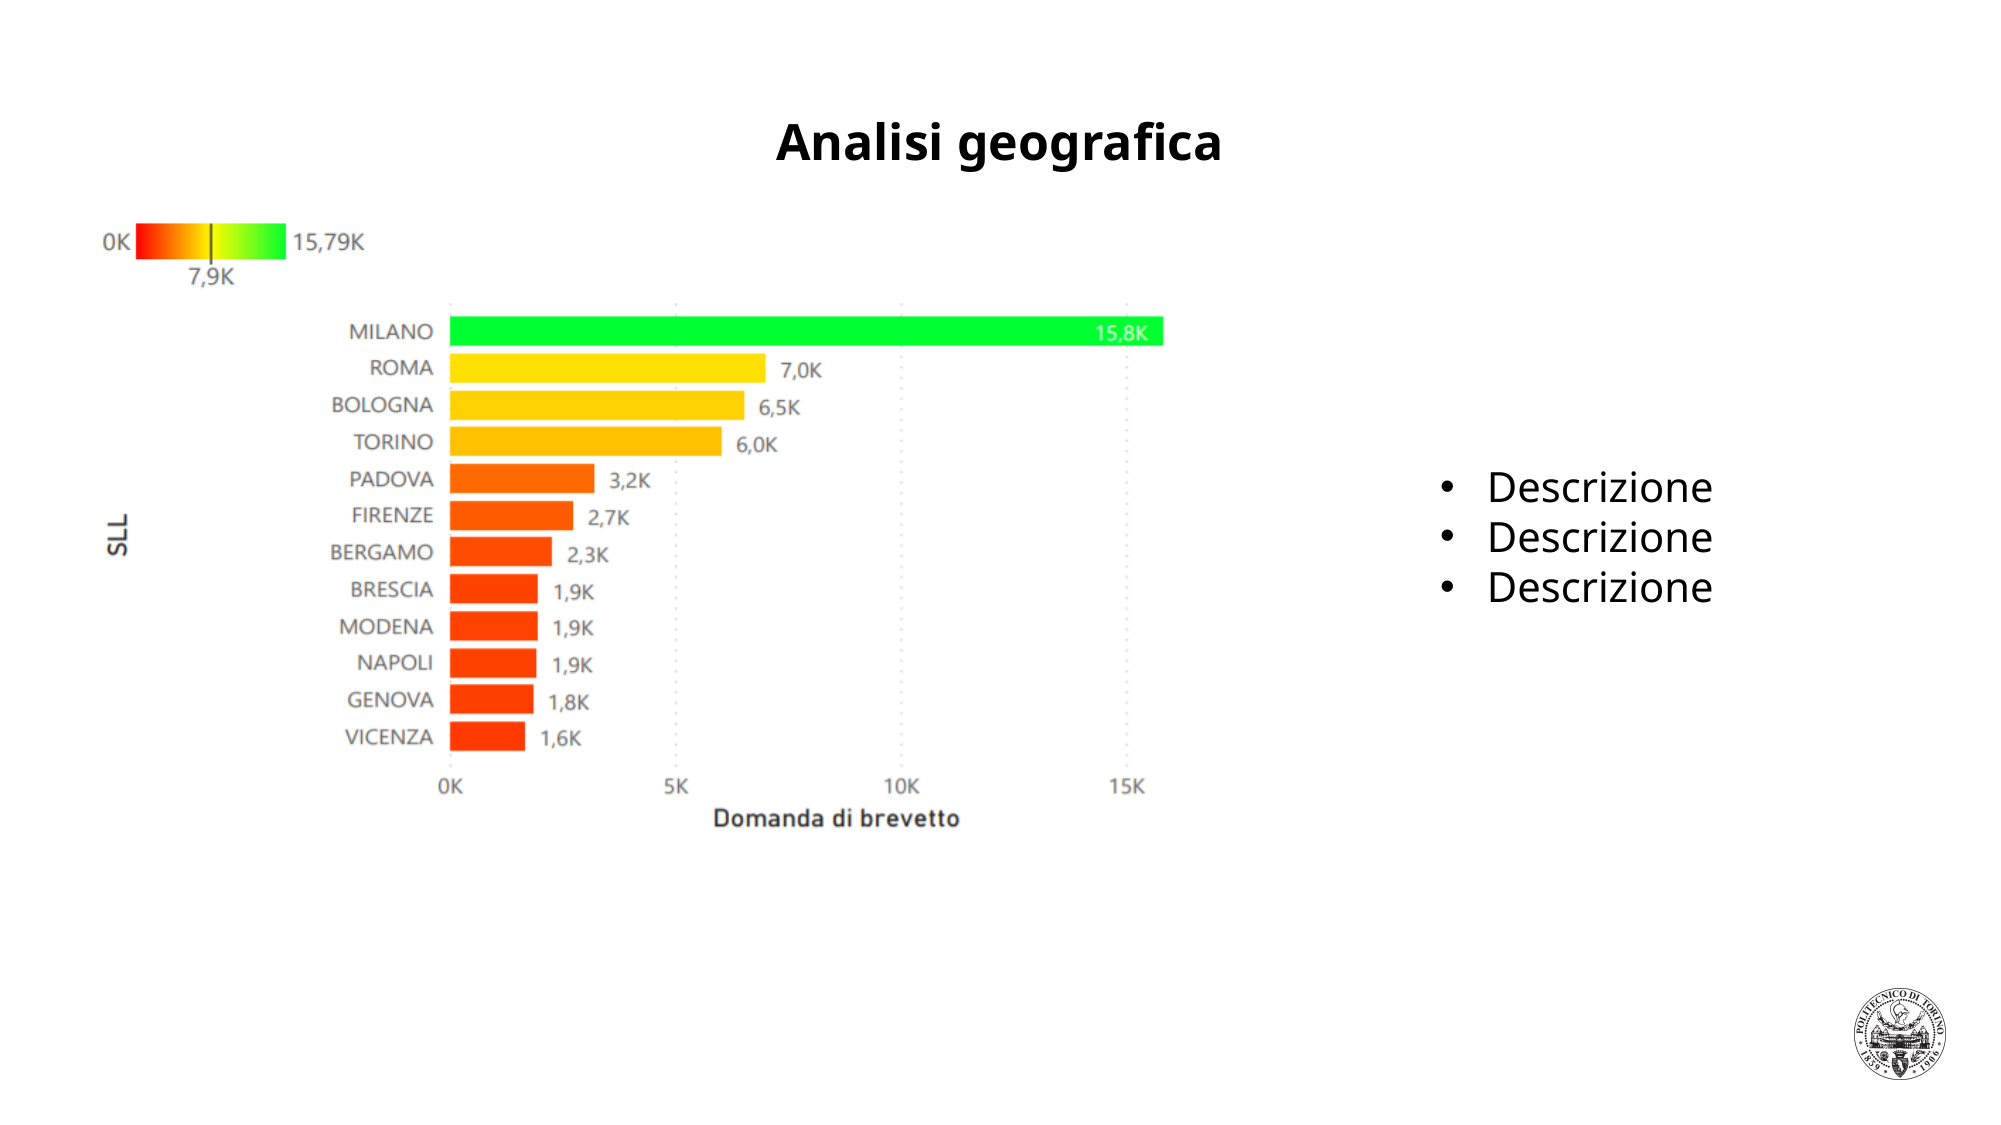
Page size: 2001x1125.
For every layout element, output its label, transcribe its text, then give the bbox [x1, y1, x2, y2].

picture [81, 192, 1234, 837]
text_box Descrizione Descrizione Descrizione [1425, 453, 1919, 669]
text_box Analisi geografica [99, 103, 1901, 179]
picture [1854, 988, 1947, 1080]
